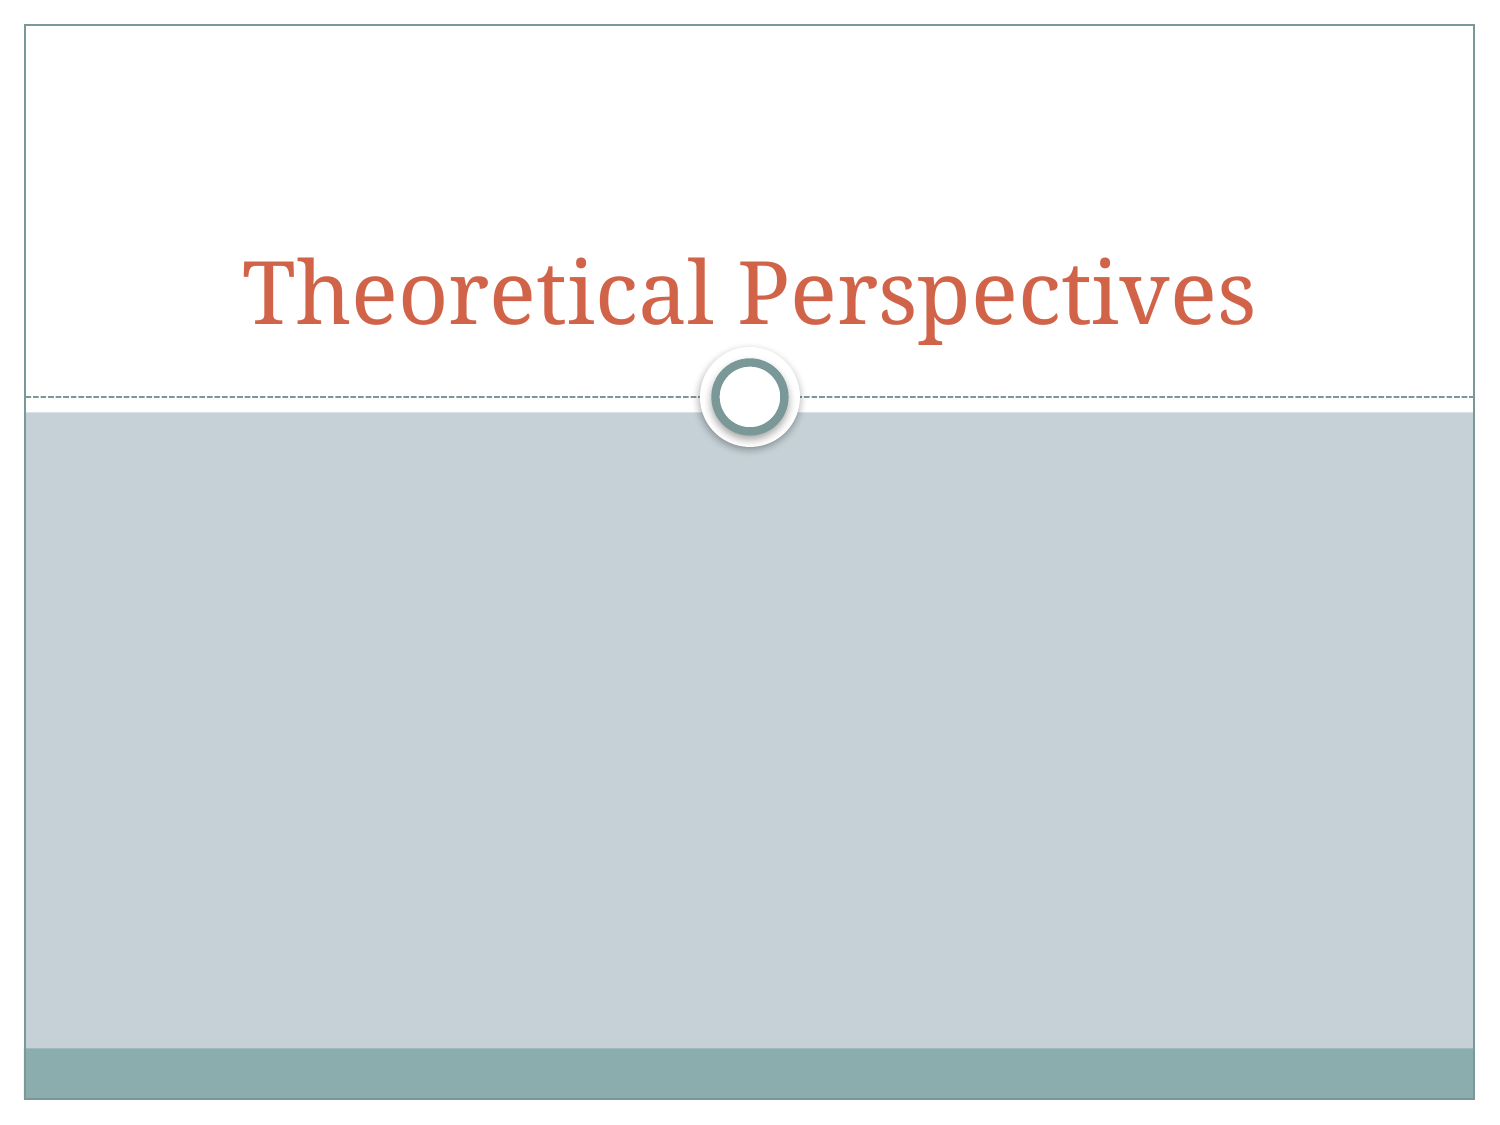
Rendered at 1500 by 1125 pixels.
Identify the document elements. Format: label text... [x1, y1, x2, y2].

title Theoretical Perspectives [112, 62, 1388, 350]
